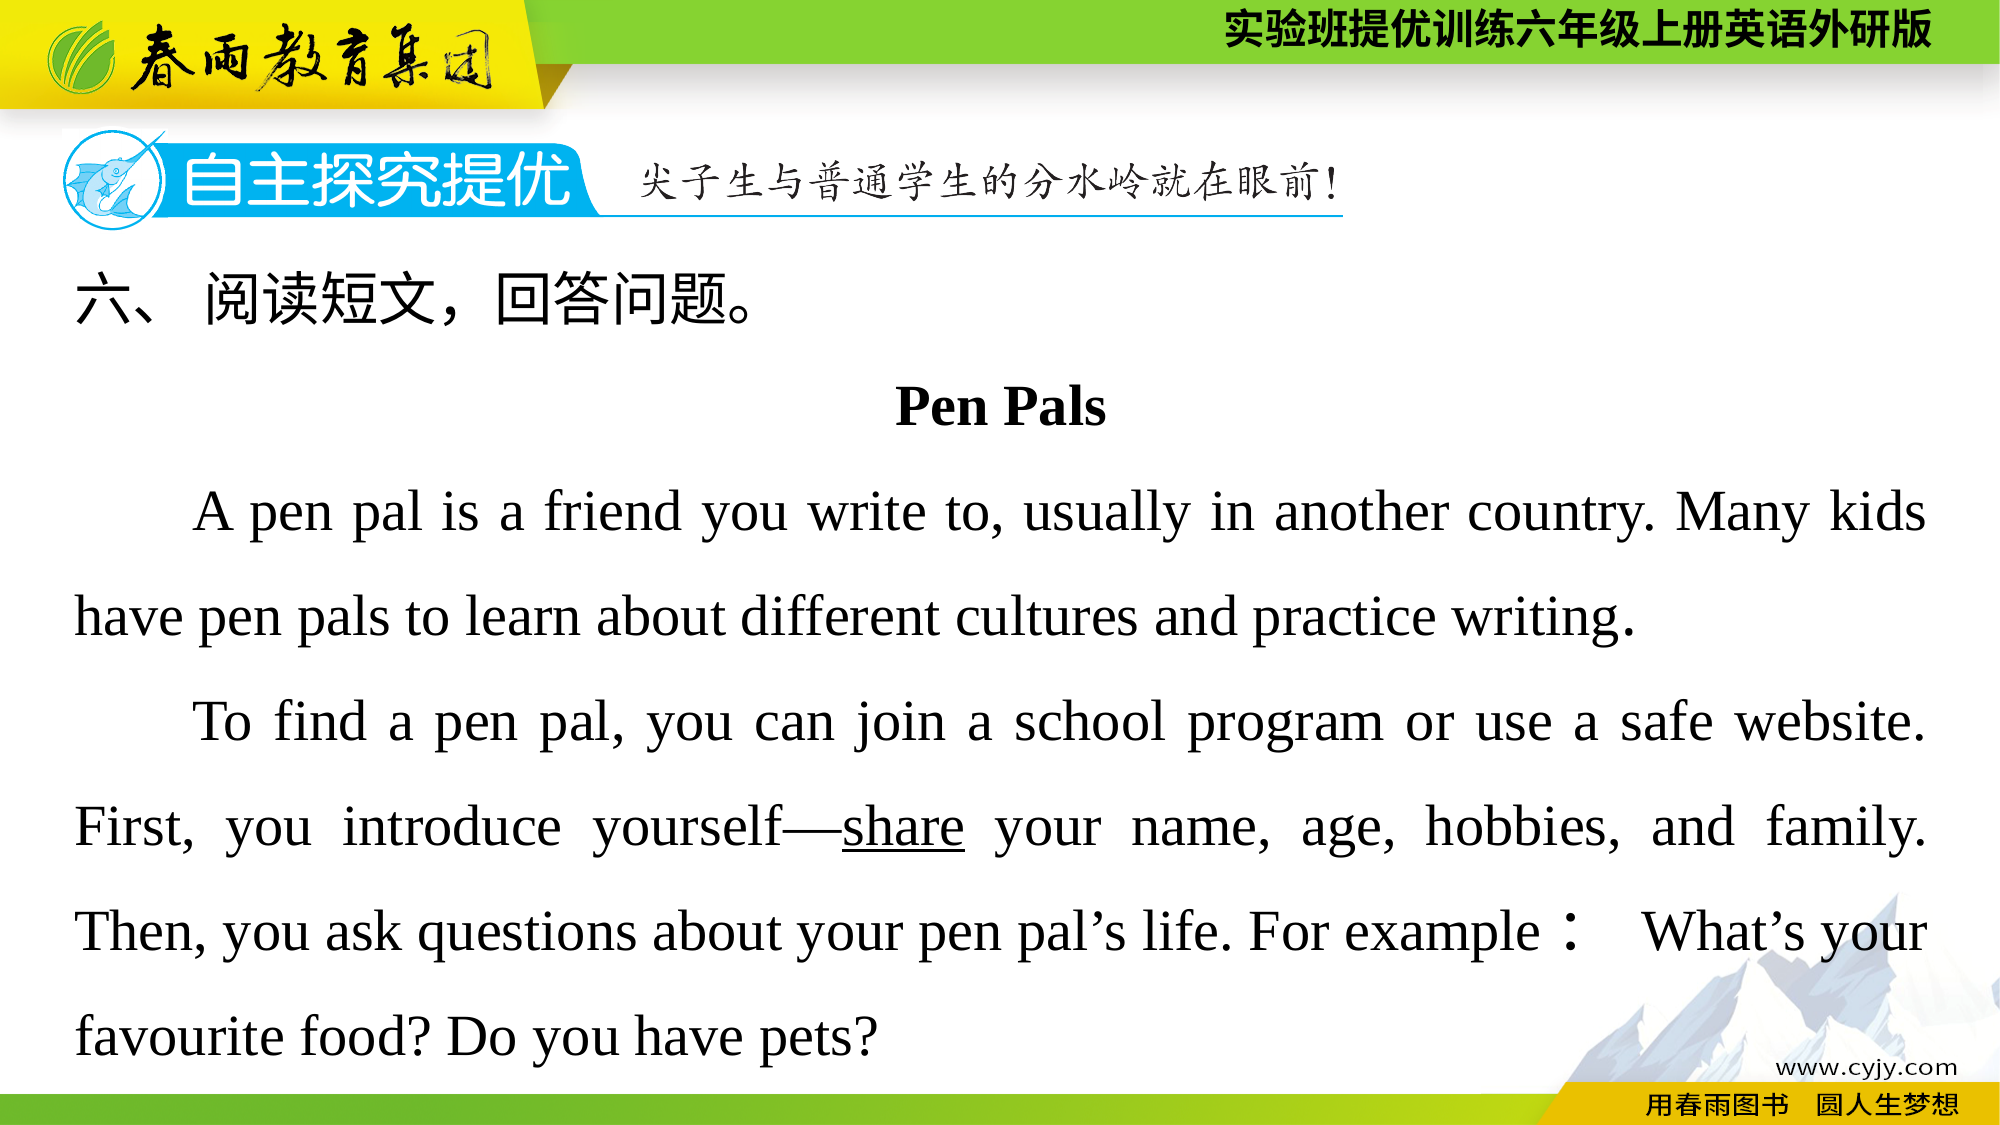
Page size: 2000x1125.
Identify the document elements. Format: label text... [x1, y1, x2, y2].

picture [0, 0, 2000, 1125]
list 六、 阅读短文，回答问题。 Pen Pals A pen pal is a friend you write to, usually in another country. Many kids have pen pals to learn about different cultures and practice writing. To find a pen pal, you can join a school program or use a safe website. First, you introduce yourself—share your name, age, hobbies, and family. Then, you ask questions about your pen pal’s life. For example： What’s your favourite food? Do you have pets? [59, 219, 1944, 1084]
